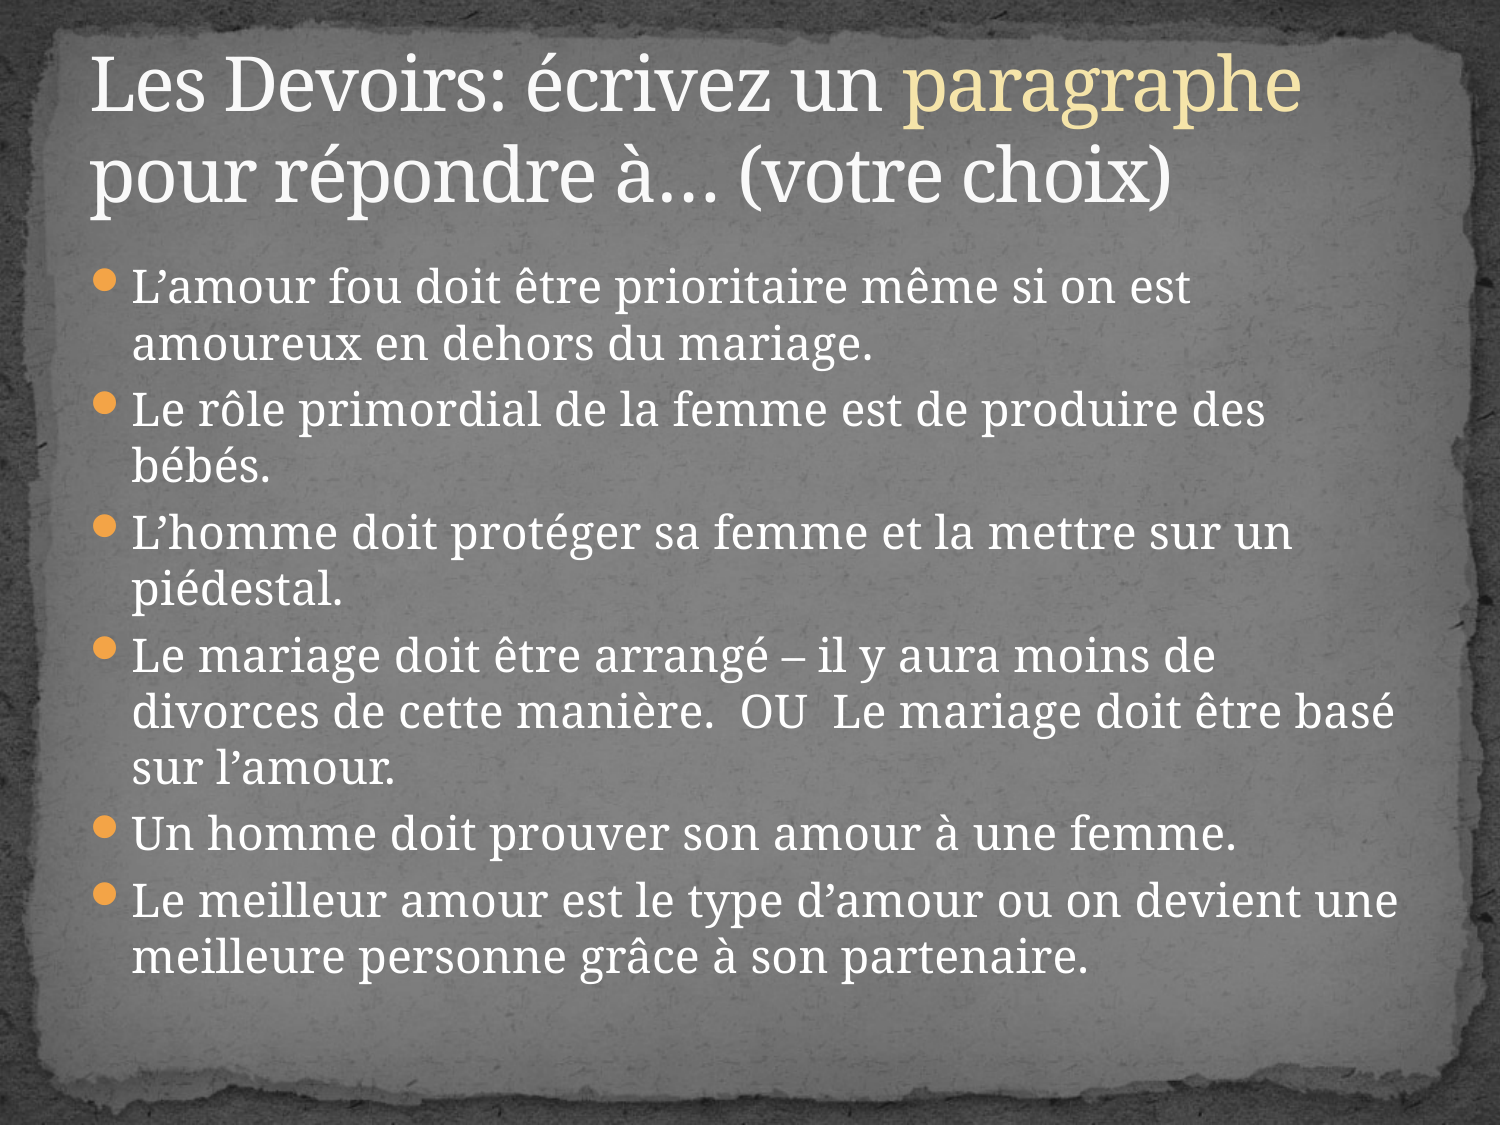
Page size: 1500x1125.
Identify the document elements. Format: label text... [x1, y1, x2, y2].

list L’amour fou doit être prioritaire même si on est amoureux en dehors du mariage. Le rôle primordial de la femme est de produire des bébés. L’homme doit protéger sa femme et la mettre sur un piédestal. Le mariage doit être arrangé – il y aura moins de divorces de cette manière. OU Le mariage doit être basé sur l’amour. Un homme doit prouver son amour à une femme. Le meilleur amour est le type d’amour ou on devient une meilleure personne grâce à son partenaire. [75, 249, 1425, 1000]
title Les Devoirs: écrivez un paragraphe pour répondre à… (votre choix) [74, 24, 1425, 225]
